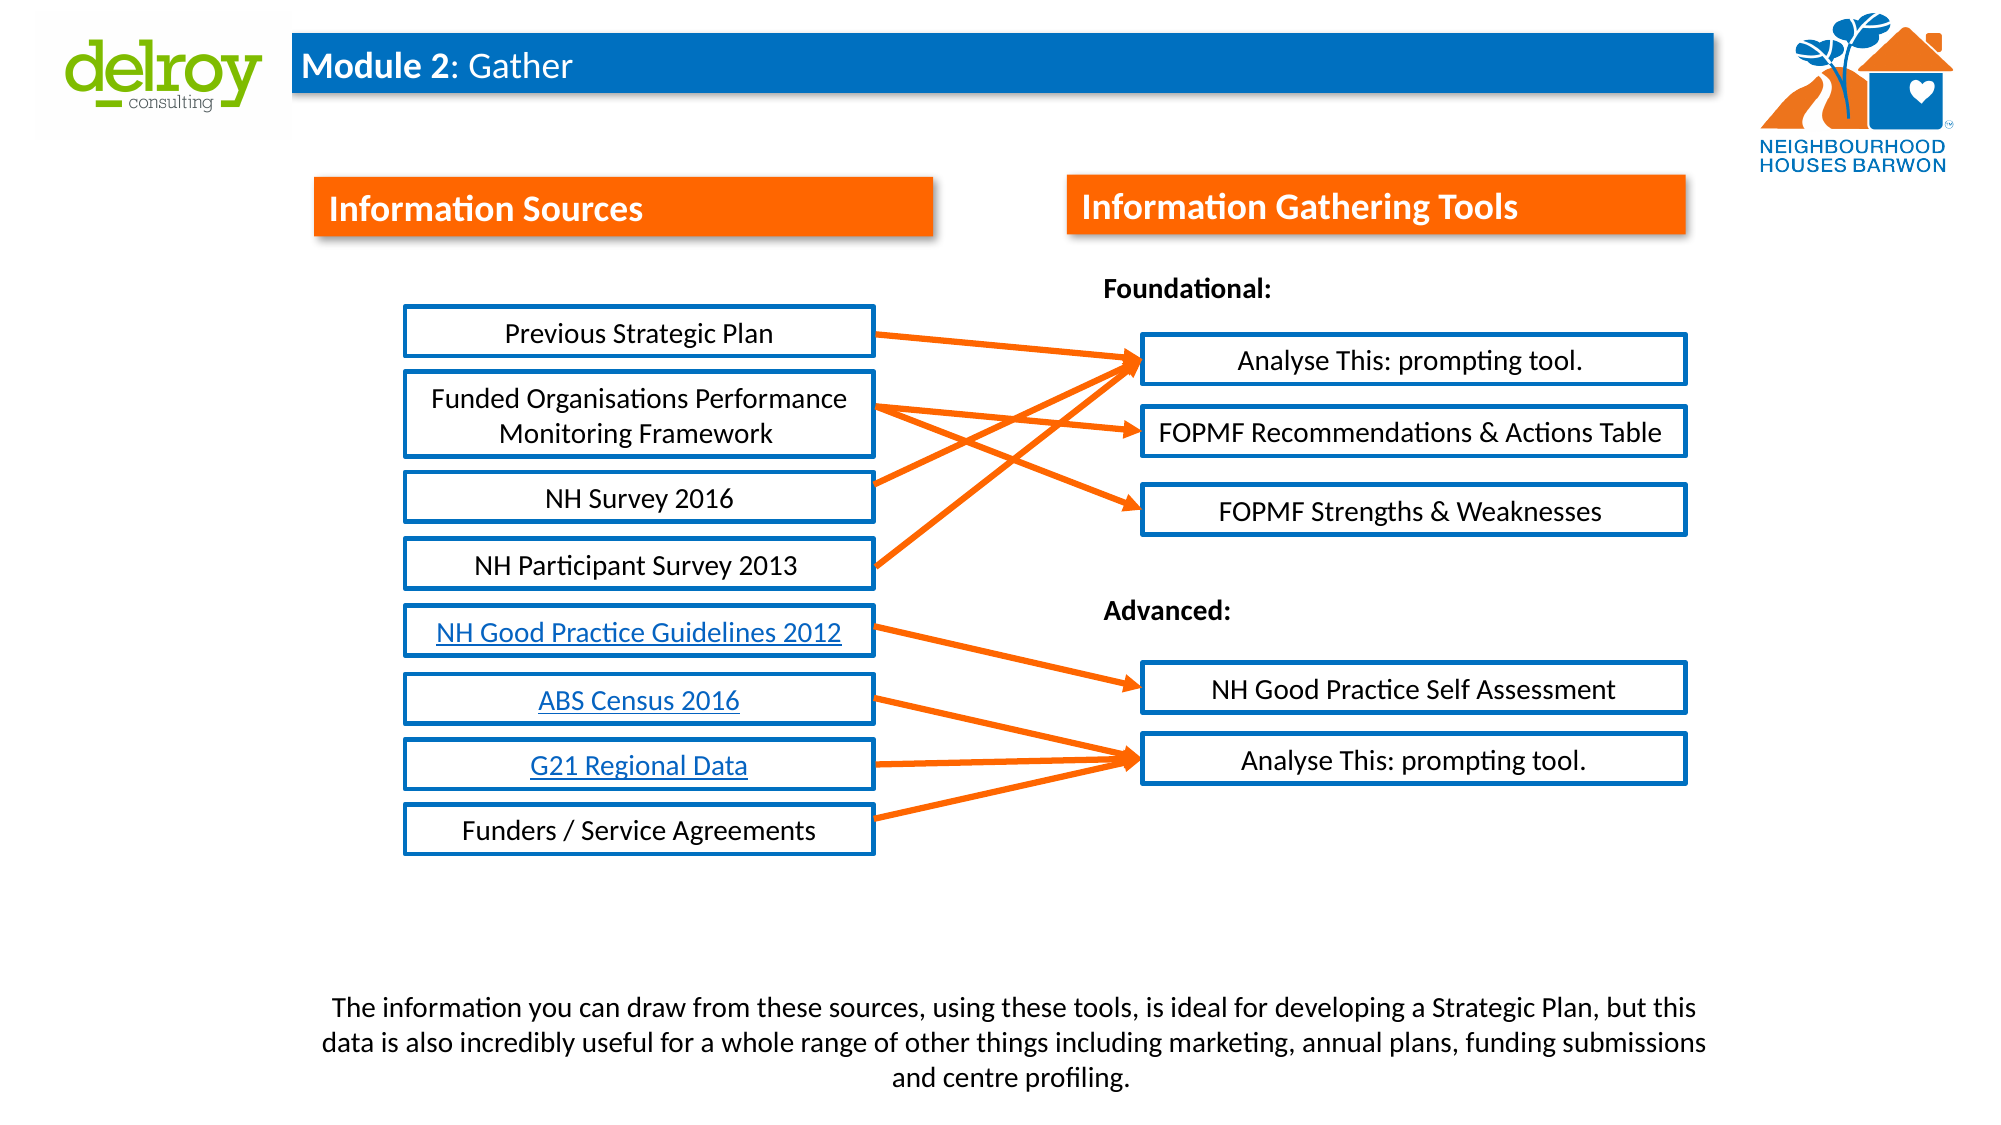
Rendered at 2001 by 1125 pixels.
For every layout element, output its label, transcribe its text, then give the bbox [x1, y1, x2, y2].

text_box NH Survey 2016 [405, 472, 874, 522]
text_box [873, 697, 1143, 759]
text_box Information Sources [314, 176, 934, 237]
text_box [875, 334, 1143, 359]
text_box G21 Regional Data [405, 739, 873, 789]
text_box FOPMF Recommendations & Actions Table [1143, 406, 1686, 456]
picture [1759, 11, 1955, 176]
text_box The information you can draw from these sources, using these tools, is ideal for developing a Strategic Plan, but this data is also incredibly useful for a whole range of other things including marketing, annual plans, funding submissions and centre profiling. [303, 980, 1726, 1101]
text_box Funded Organisations Performance Monitoring Framework [405, 371, 873, 457]
text_box Module 2: Gather [292, 33, 1714, 93]
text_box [873, 626, 1143, 689]
text_box Advanced: [1088, 584, 1414, 635]
text_box Analyse This: prompting tool. [1143, 334, 1686, 384]
text_box NH Good Practice Guidelines 2012 [405, 605, 874, 656]
text_box ABS Census 2016 [405, 674, 874, 724]
text_box NH Good Practice Self Assessment [1142, 662, 1686, 713]
text_box NH Participant Survey 2013 [405, 538, 874, 589]
text_box Previous Strategic Plan [405, 306, 874, 357]
text_box Analyse This: prompting tool. [1143, 733, 1686, 784]
picture [35, 11, 292, 140]
text_box FOPMF Strengths & Weaknesses [1143, 484, 1686, 535]
text_box Information Gathering Tools [1066, 174, 1686, 235]
text_box Foundational: [1088, 262, 1414, 312]
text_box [875, 359, 1143, 567]
text_box Funders / Service Agreements [405, 804, 874, 854]
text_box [873, 759, 1143, 819]
